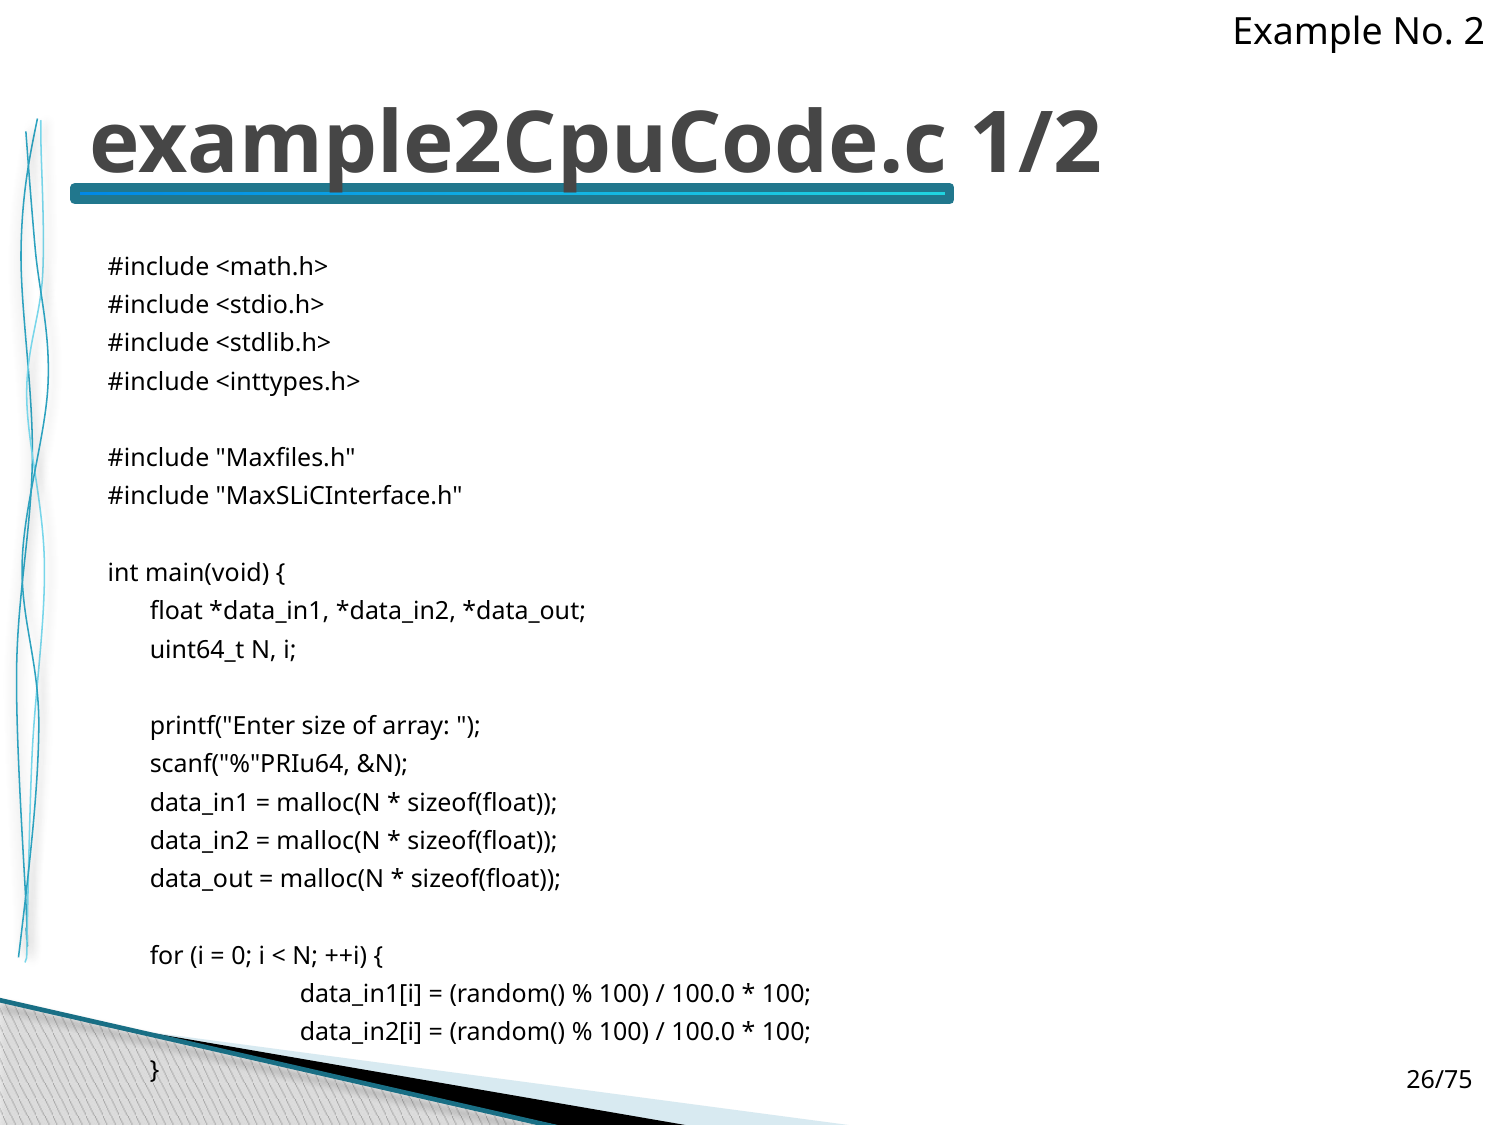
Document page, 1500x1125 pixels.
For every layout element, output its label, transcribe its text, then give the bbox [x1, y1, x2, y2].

list Example No. 2 [1074, 0, 1500, 63]
title example2CpuCode.c 1/2 [75, 45, 1425, 233]
list #include <math.h> #include <stdio.h> #include <stdlib.h> #include <inttypes.h> #include "Maxfiles.h" #include "MaxSLiCInterface.h" int main(void) { float *data_in1, *data_in2, *data_out; uint64_t N, i; printf("Enter size of array: "); scanf("%"PRIu64, &N); data_in1 = malloc(N * sizeof(float)); data_in2 = malloc(N * sizeof(float)); data_out = malloc(N * sizeof(float)); for (i = 0; i < N; ++i) { data_in1[i] = (random() % 100) / 100.0 * 100; data_in2[i] = (random() % 100) / 100.0 * 100; } [75, 243, 1425, 1050]
